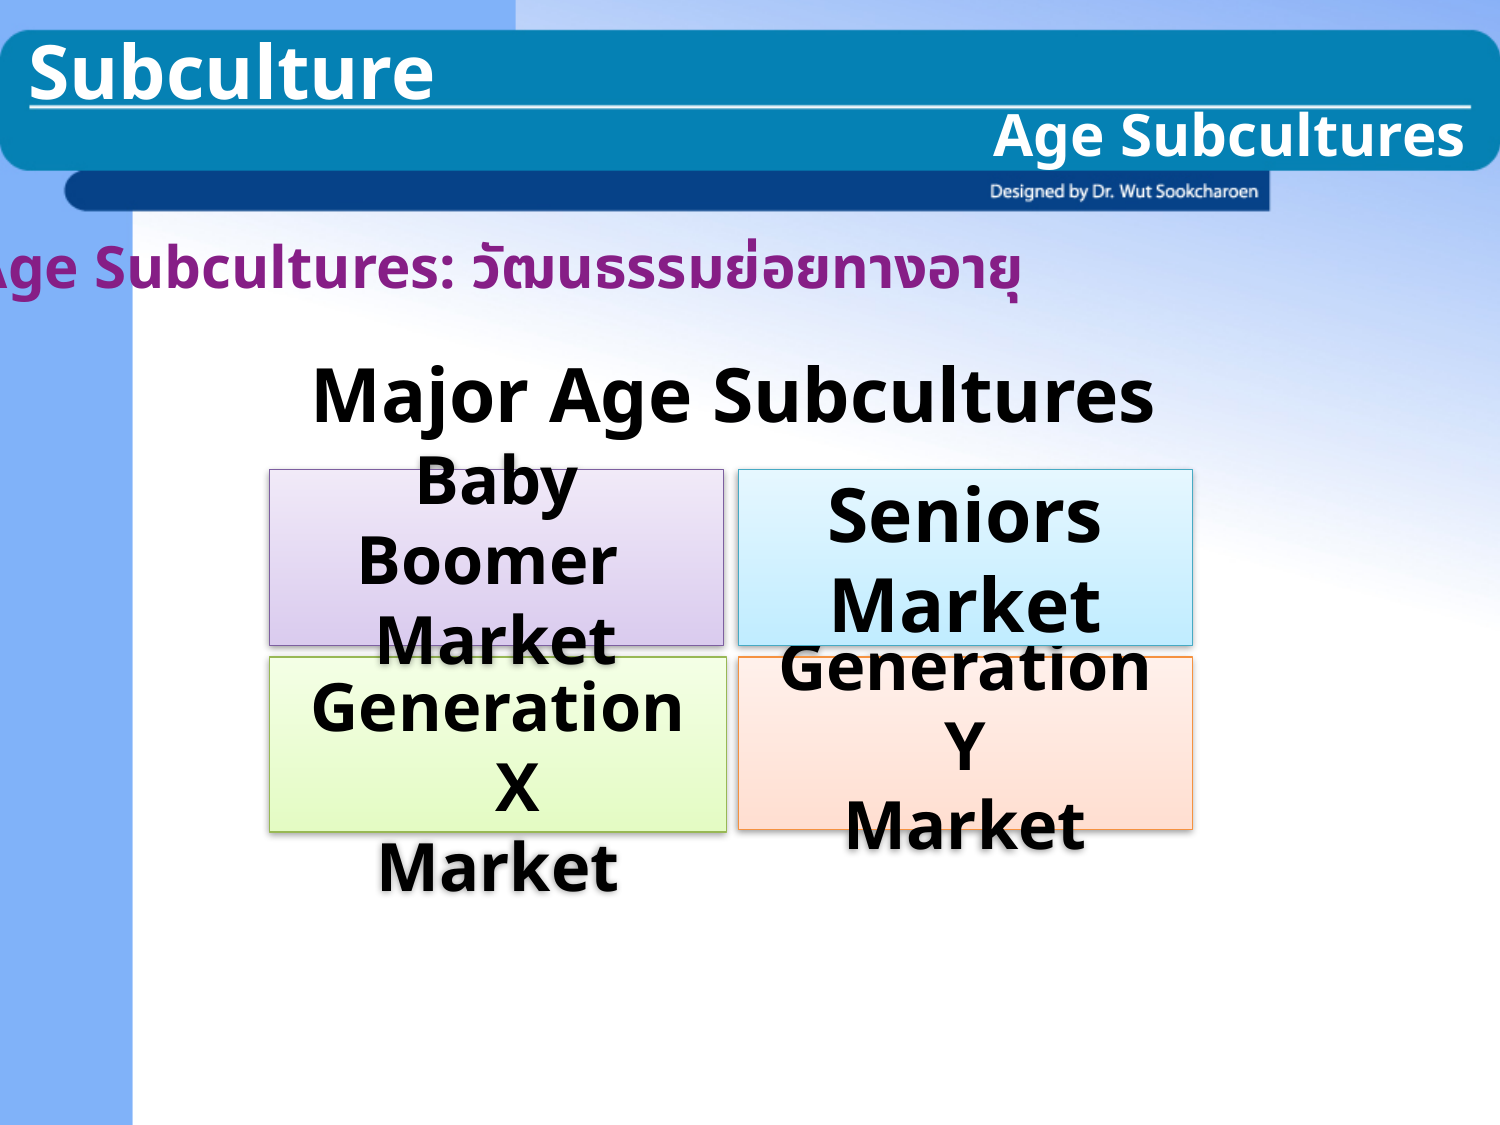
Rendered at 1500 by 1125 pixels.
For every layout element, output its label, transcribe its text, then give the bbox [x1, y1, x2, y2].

text_box Baby Boomer Market [269, 469, 724, 646]
text_box Generation Y Market [738, 656, 1193, 830]
text_box Generation X Market [269, 656, 727, 833]
text_box Major Age Subcultures [295, 339, 1172, 445]
picture [0, 146, 1500, 1125]
picture [0, 0, 1500, 54]
text_box Seniors Market [738, 469, 1193, 646]
text_box Age Subcultures: วัฒนธรรมย่อยทางอายุ [0, 222, 1039, 308]
text_box Age Subcultures [37, 108, 1481, 172]
text_box Subculture [13, 32, 1475, 107]
